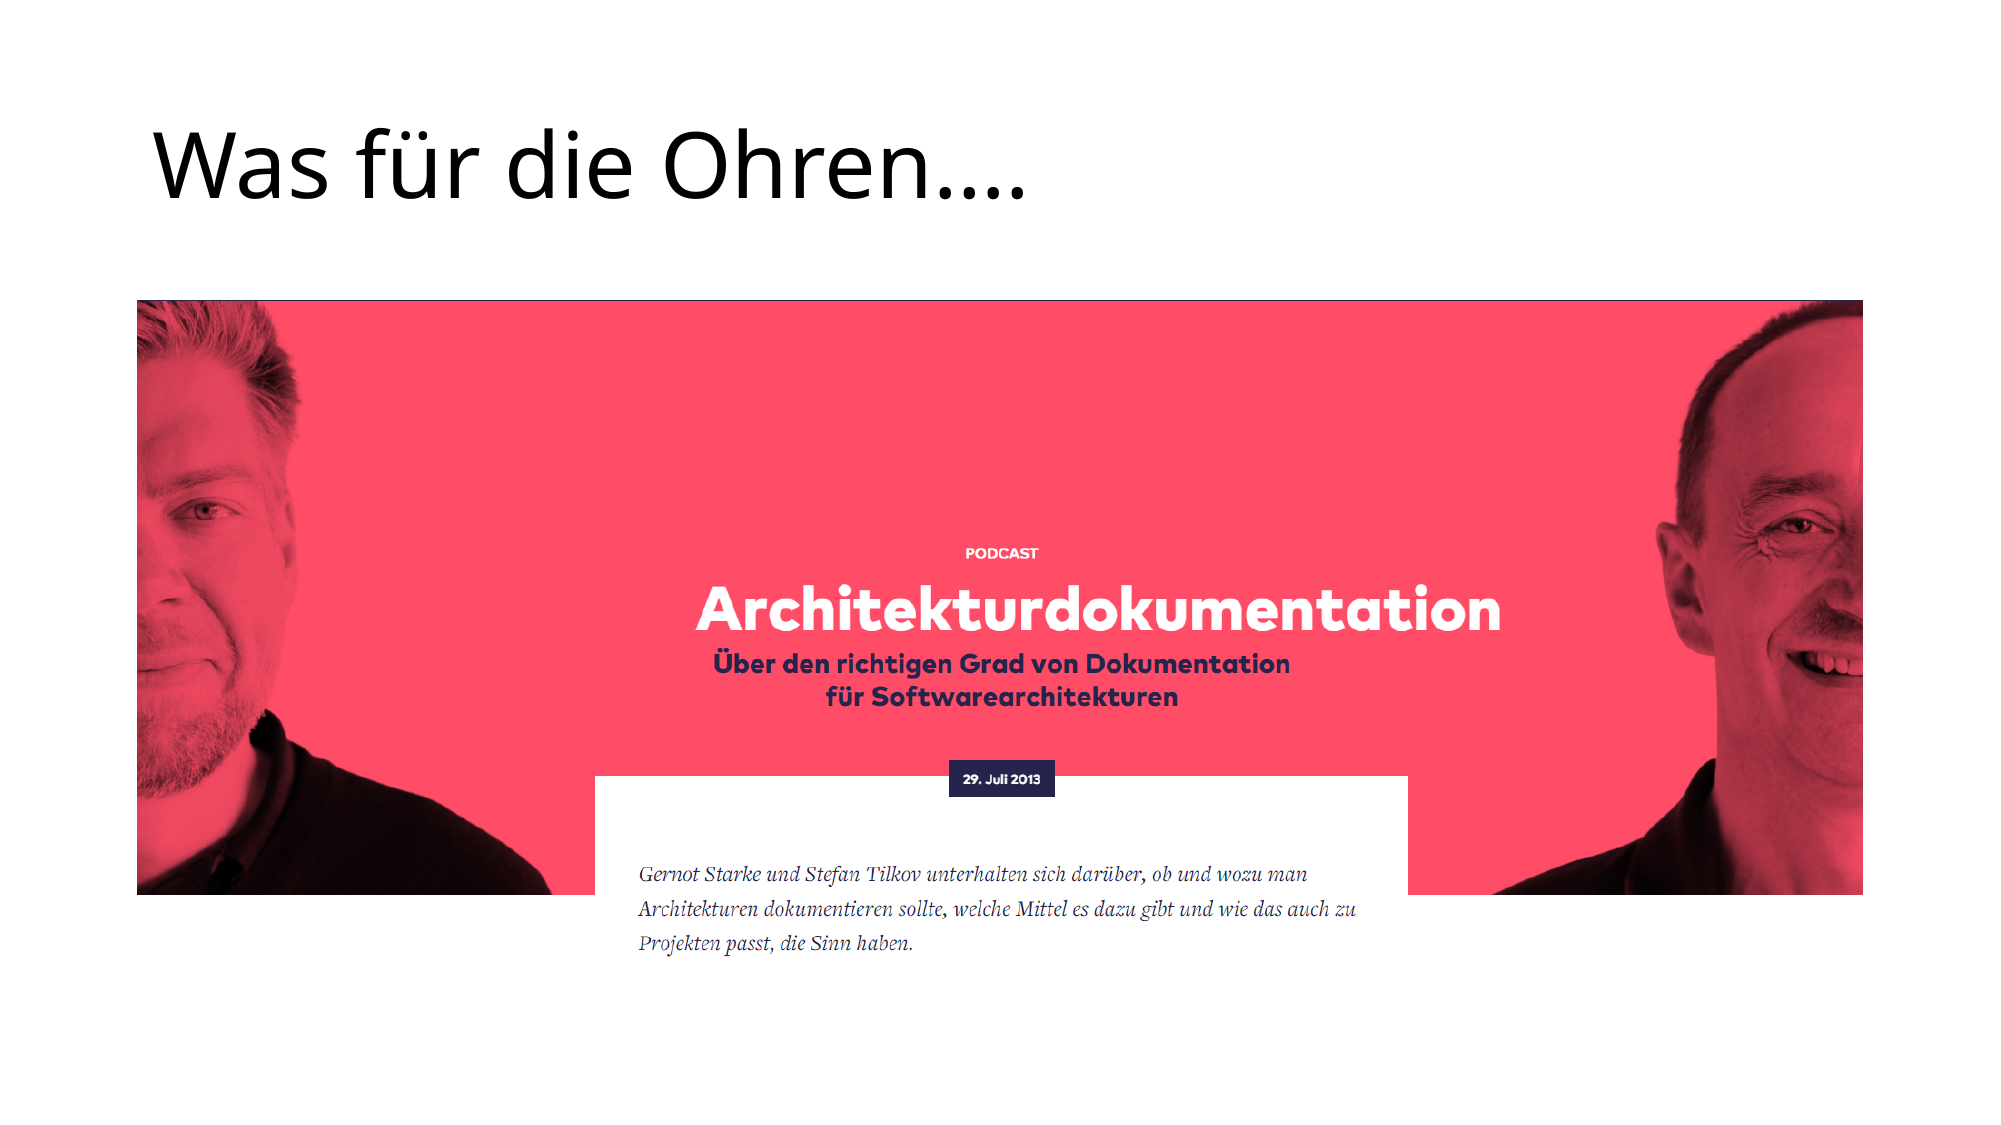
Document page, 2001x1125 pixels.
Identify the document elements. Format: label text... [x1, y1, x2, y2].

title Was für die Ohren…. [137, 59, 1863, 278]
picture [137, 300, 1863, 997]
